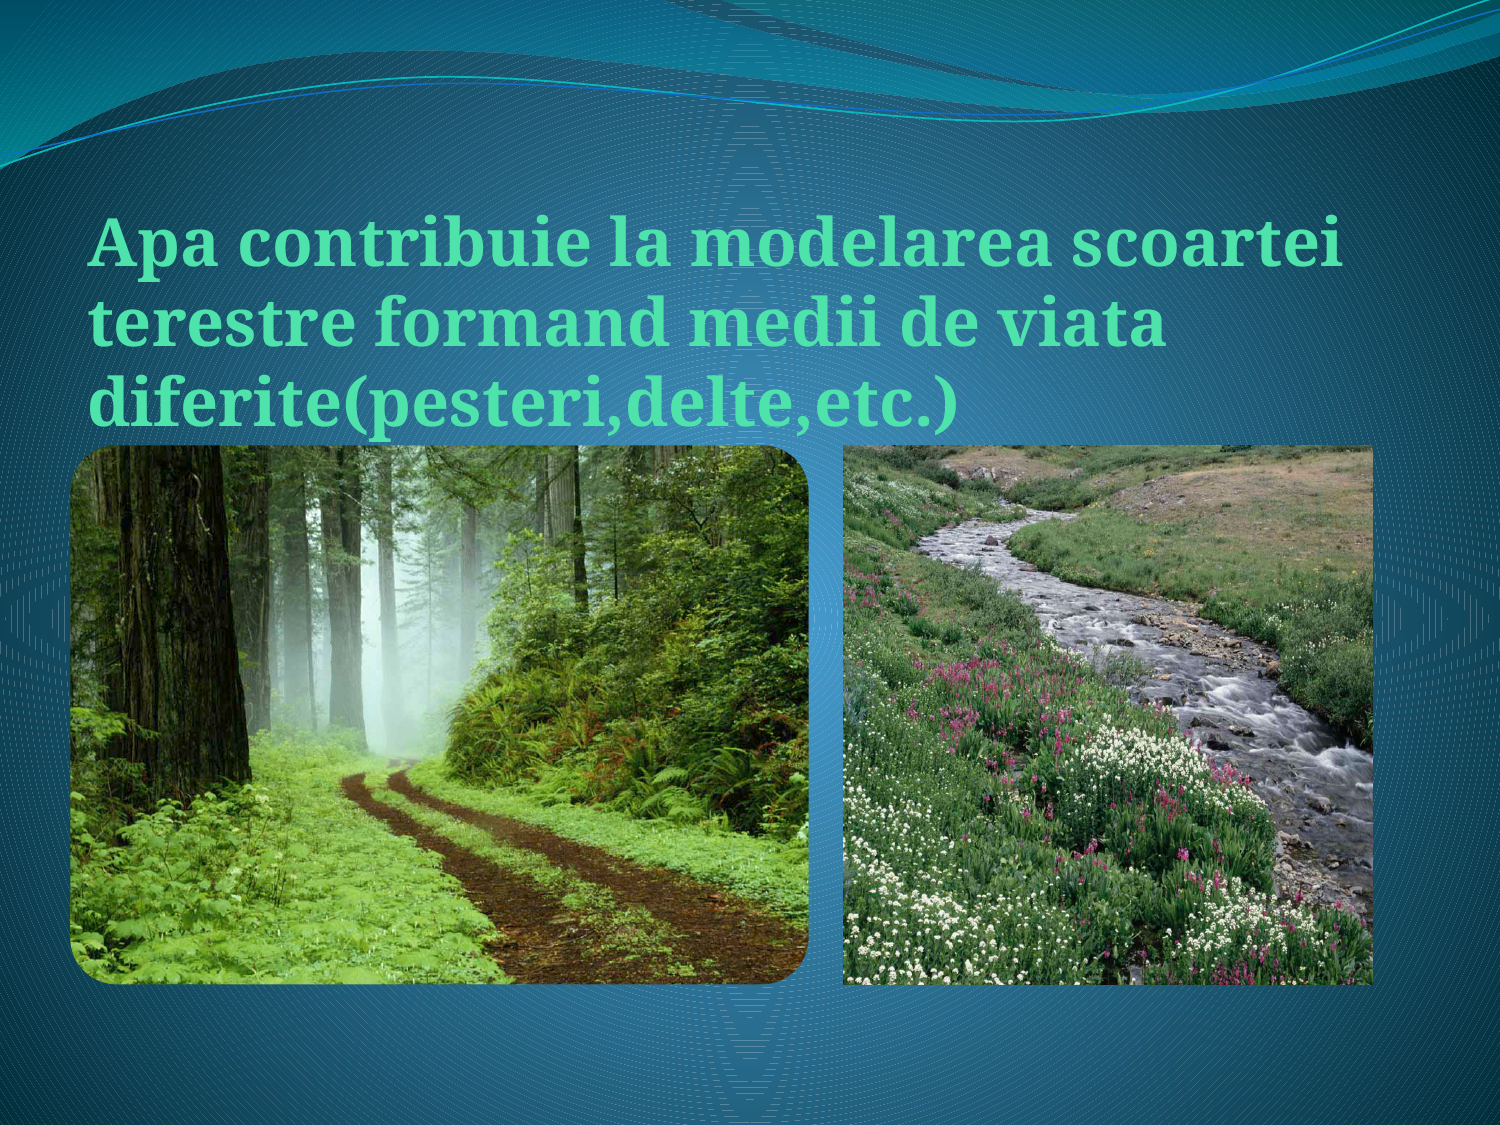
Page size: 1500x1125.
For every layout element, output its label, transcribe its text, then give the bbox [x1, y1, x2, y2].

title Apa contribuie la modelarea scoartei terestre formand medii de viata diferite(pesteri,delte,etc.) [86, 216, 1362, 440]
picture [70, 445, 809, 985]
picture [843, 445, 1373, 985]
